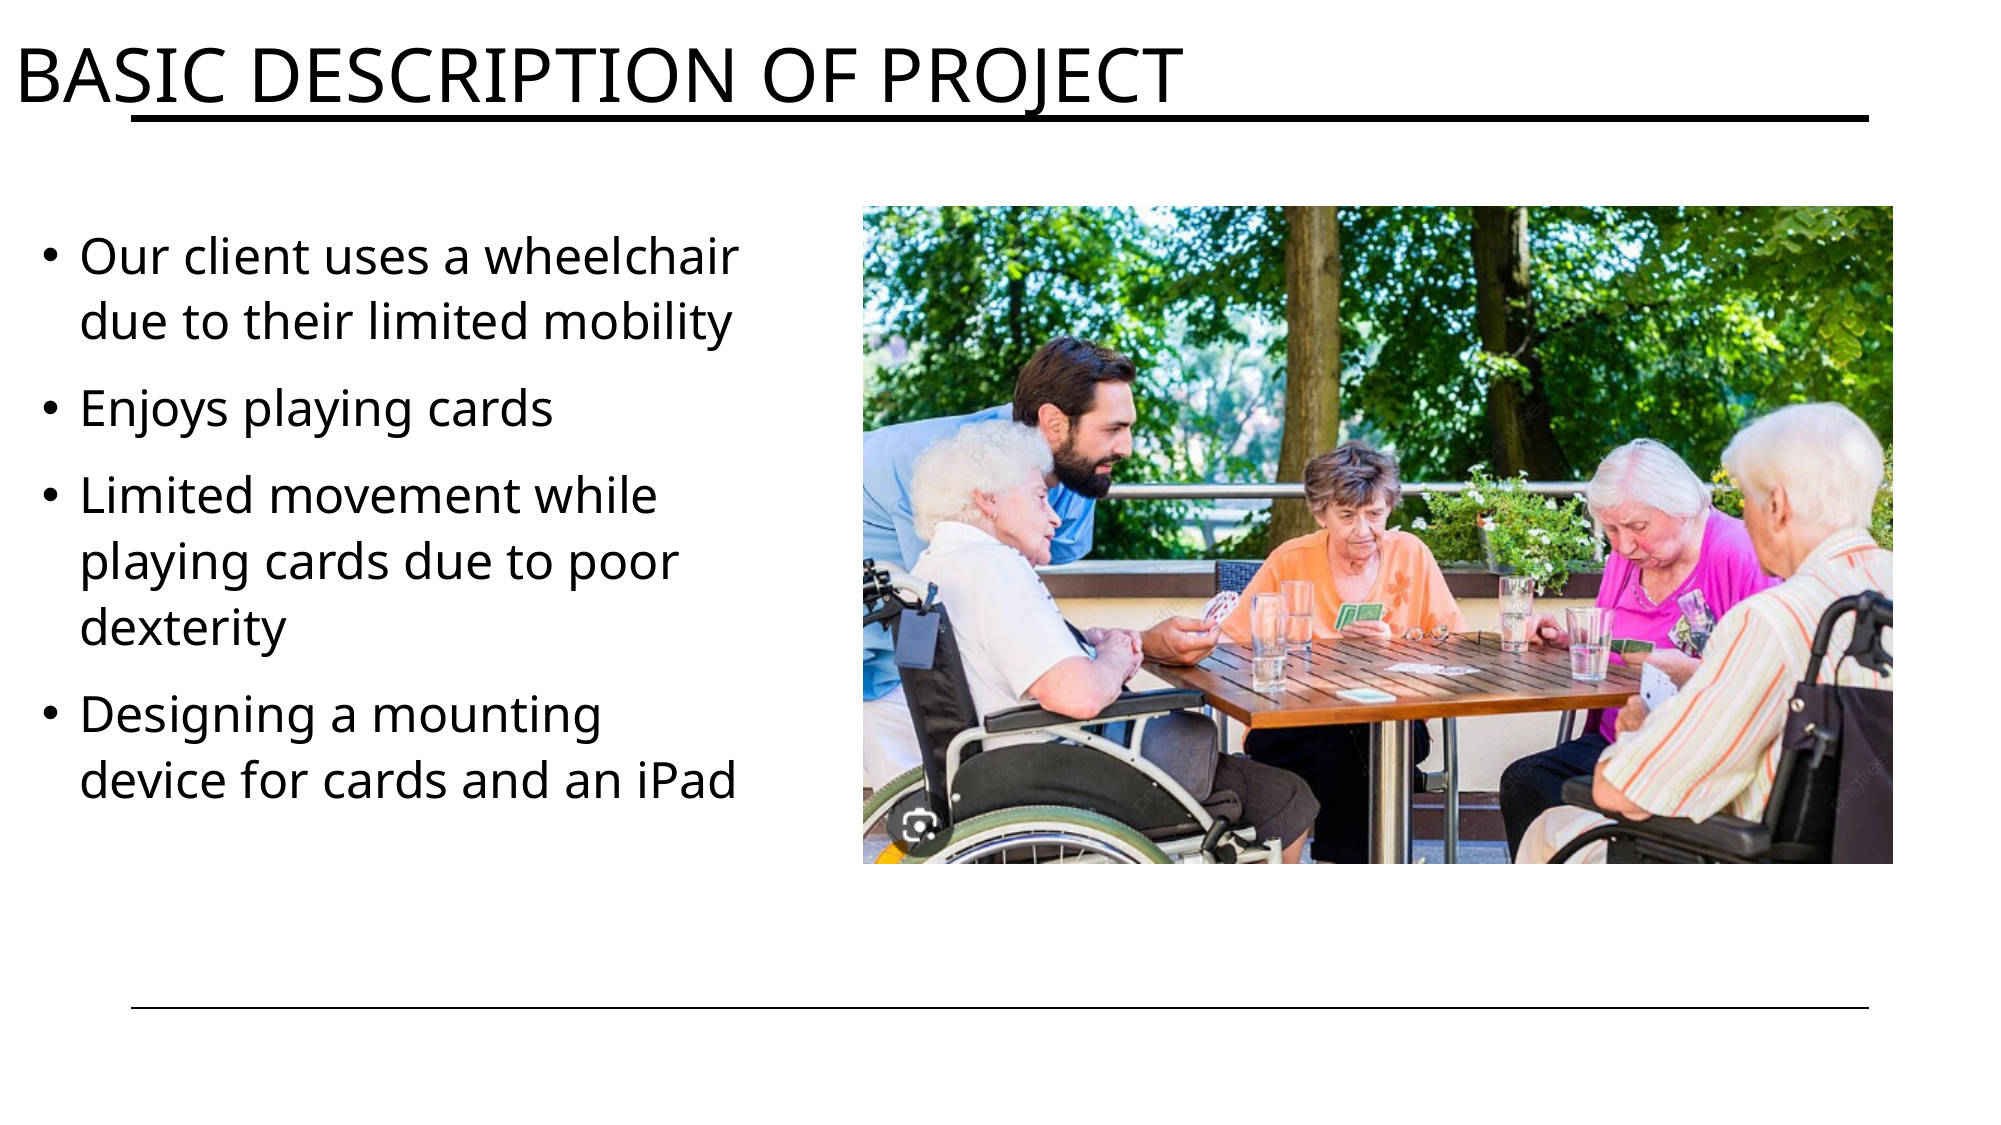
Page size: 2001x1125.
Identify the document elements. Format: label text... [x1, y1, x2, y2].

list Our client uses a wheelchair due to their limited mobility Enjoys playing cards Limited movement while playing cards due to poor dexterity Designing a mounting device for cards and an iPad [26, 165, 771, 862]
picture [862, 206, 1893, 864]
title Basic description of project [0, 0, 1651, 125]
